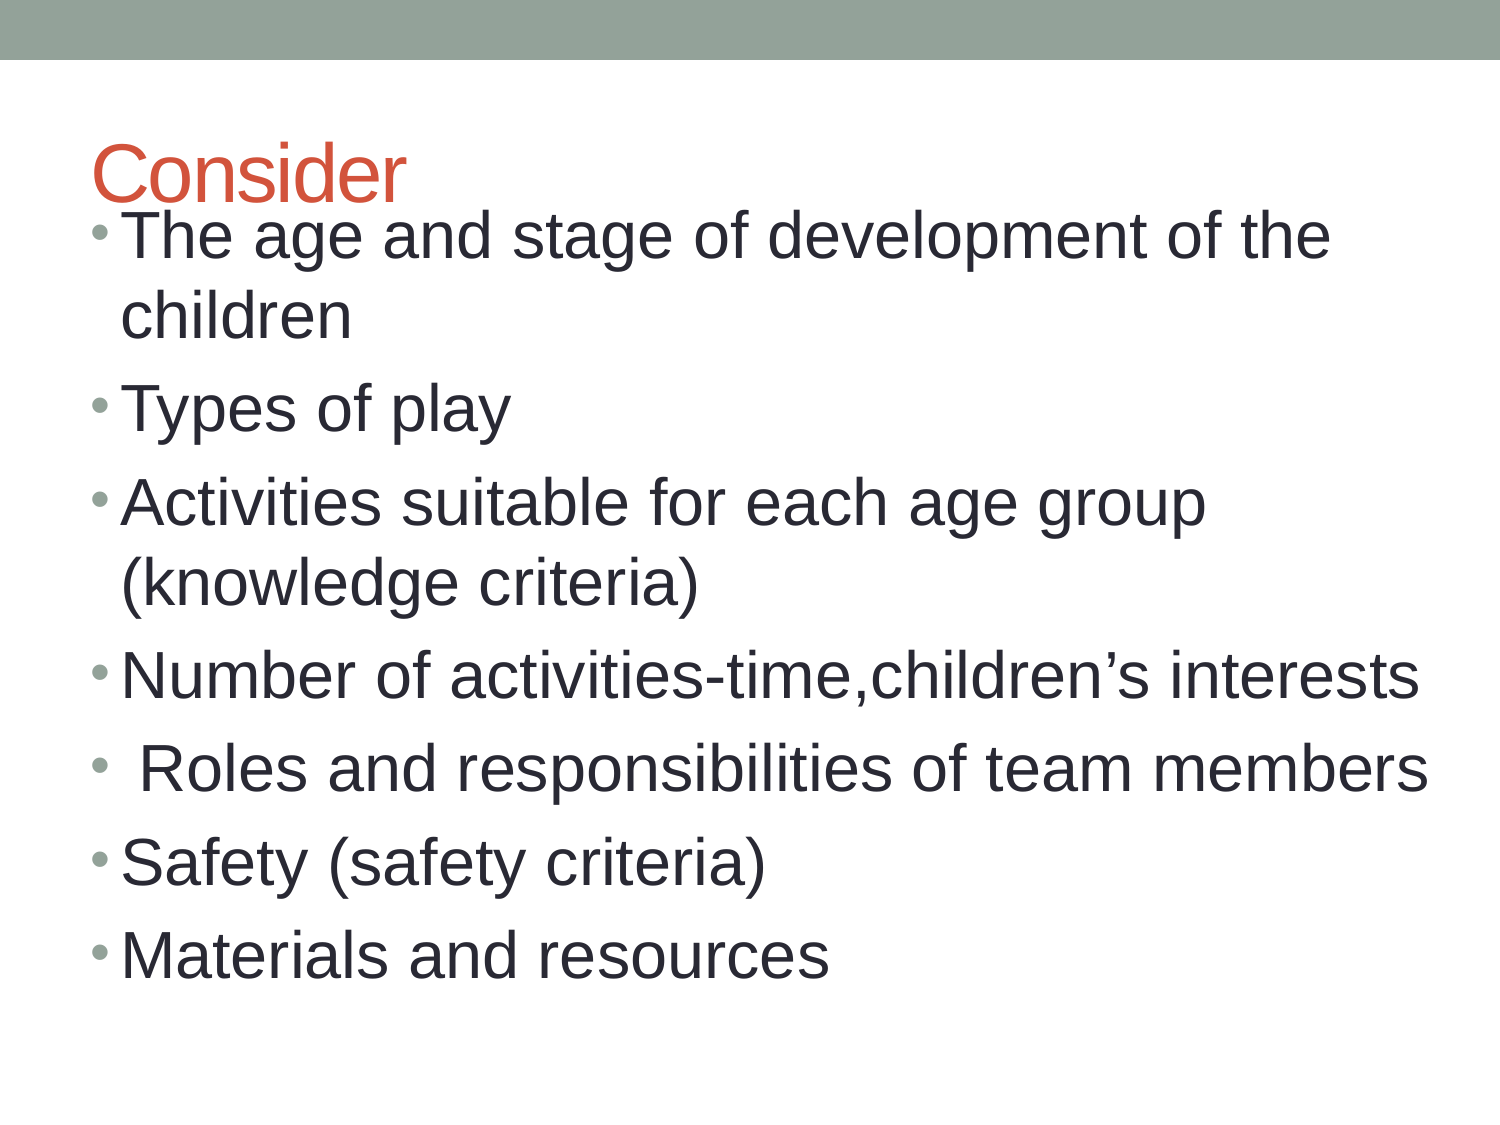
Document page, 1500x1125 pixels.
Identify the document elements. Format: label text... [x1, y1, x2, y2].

title Consider [75, 87, 1425, 184]
list The age and stage of development of the children Types of play Activities suitable for each age group (knowledge criteria) Number of activities-time,children’s interests Roles and responsibilities of team members Safety (safety criteria) Materials and resources [75, 184, 1471, 1005]
